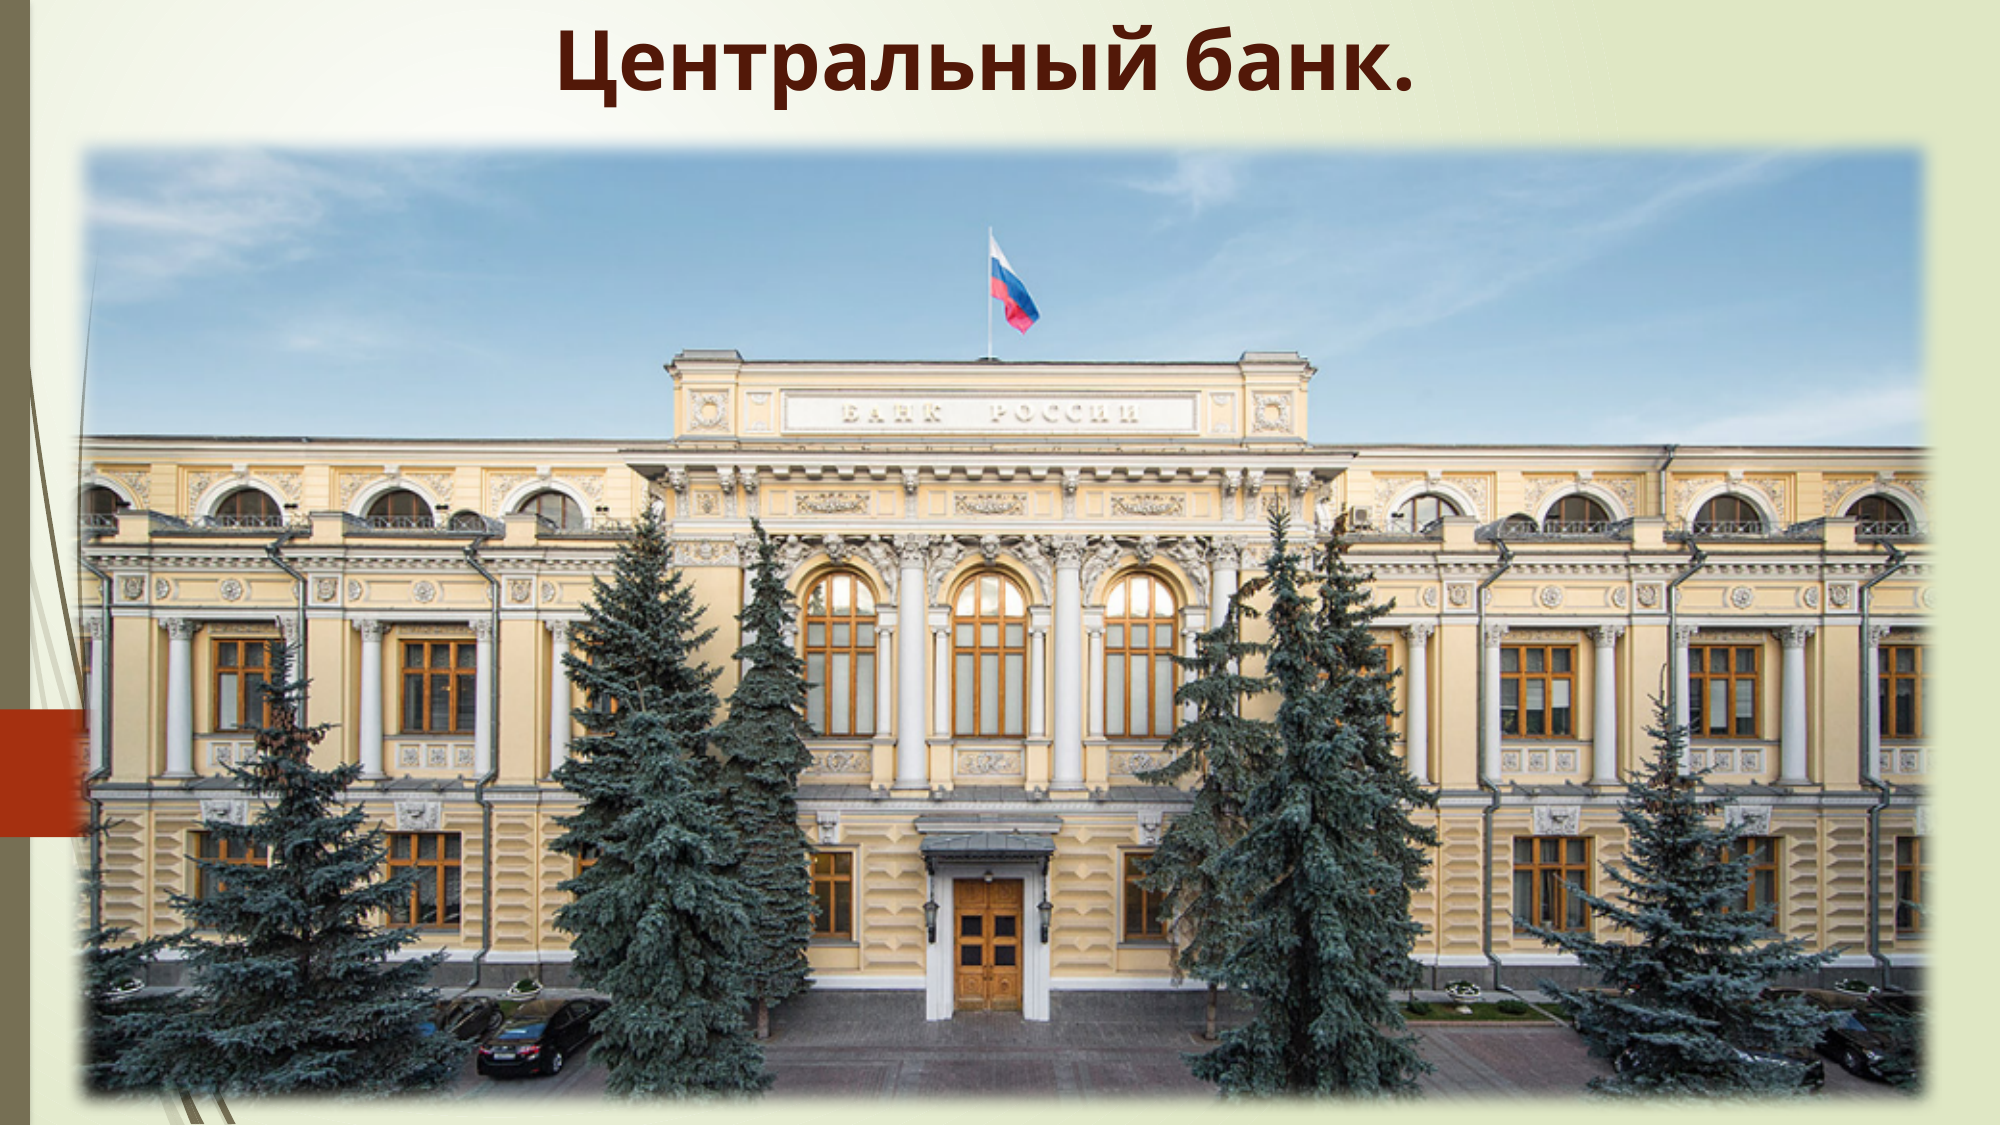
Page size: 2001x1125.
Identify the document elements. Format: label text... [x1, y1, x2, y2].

picture [66, 131, 1942, 1116]
subtitle Центральный банк. [526, 0, 1444, 130]
